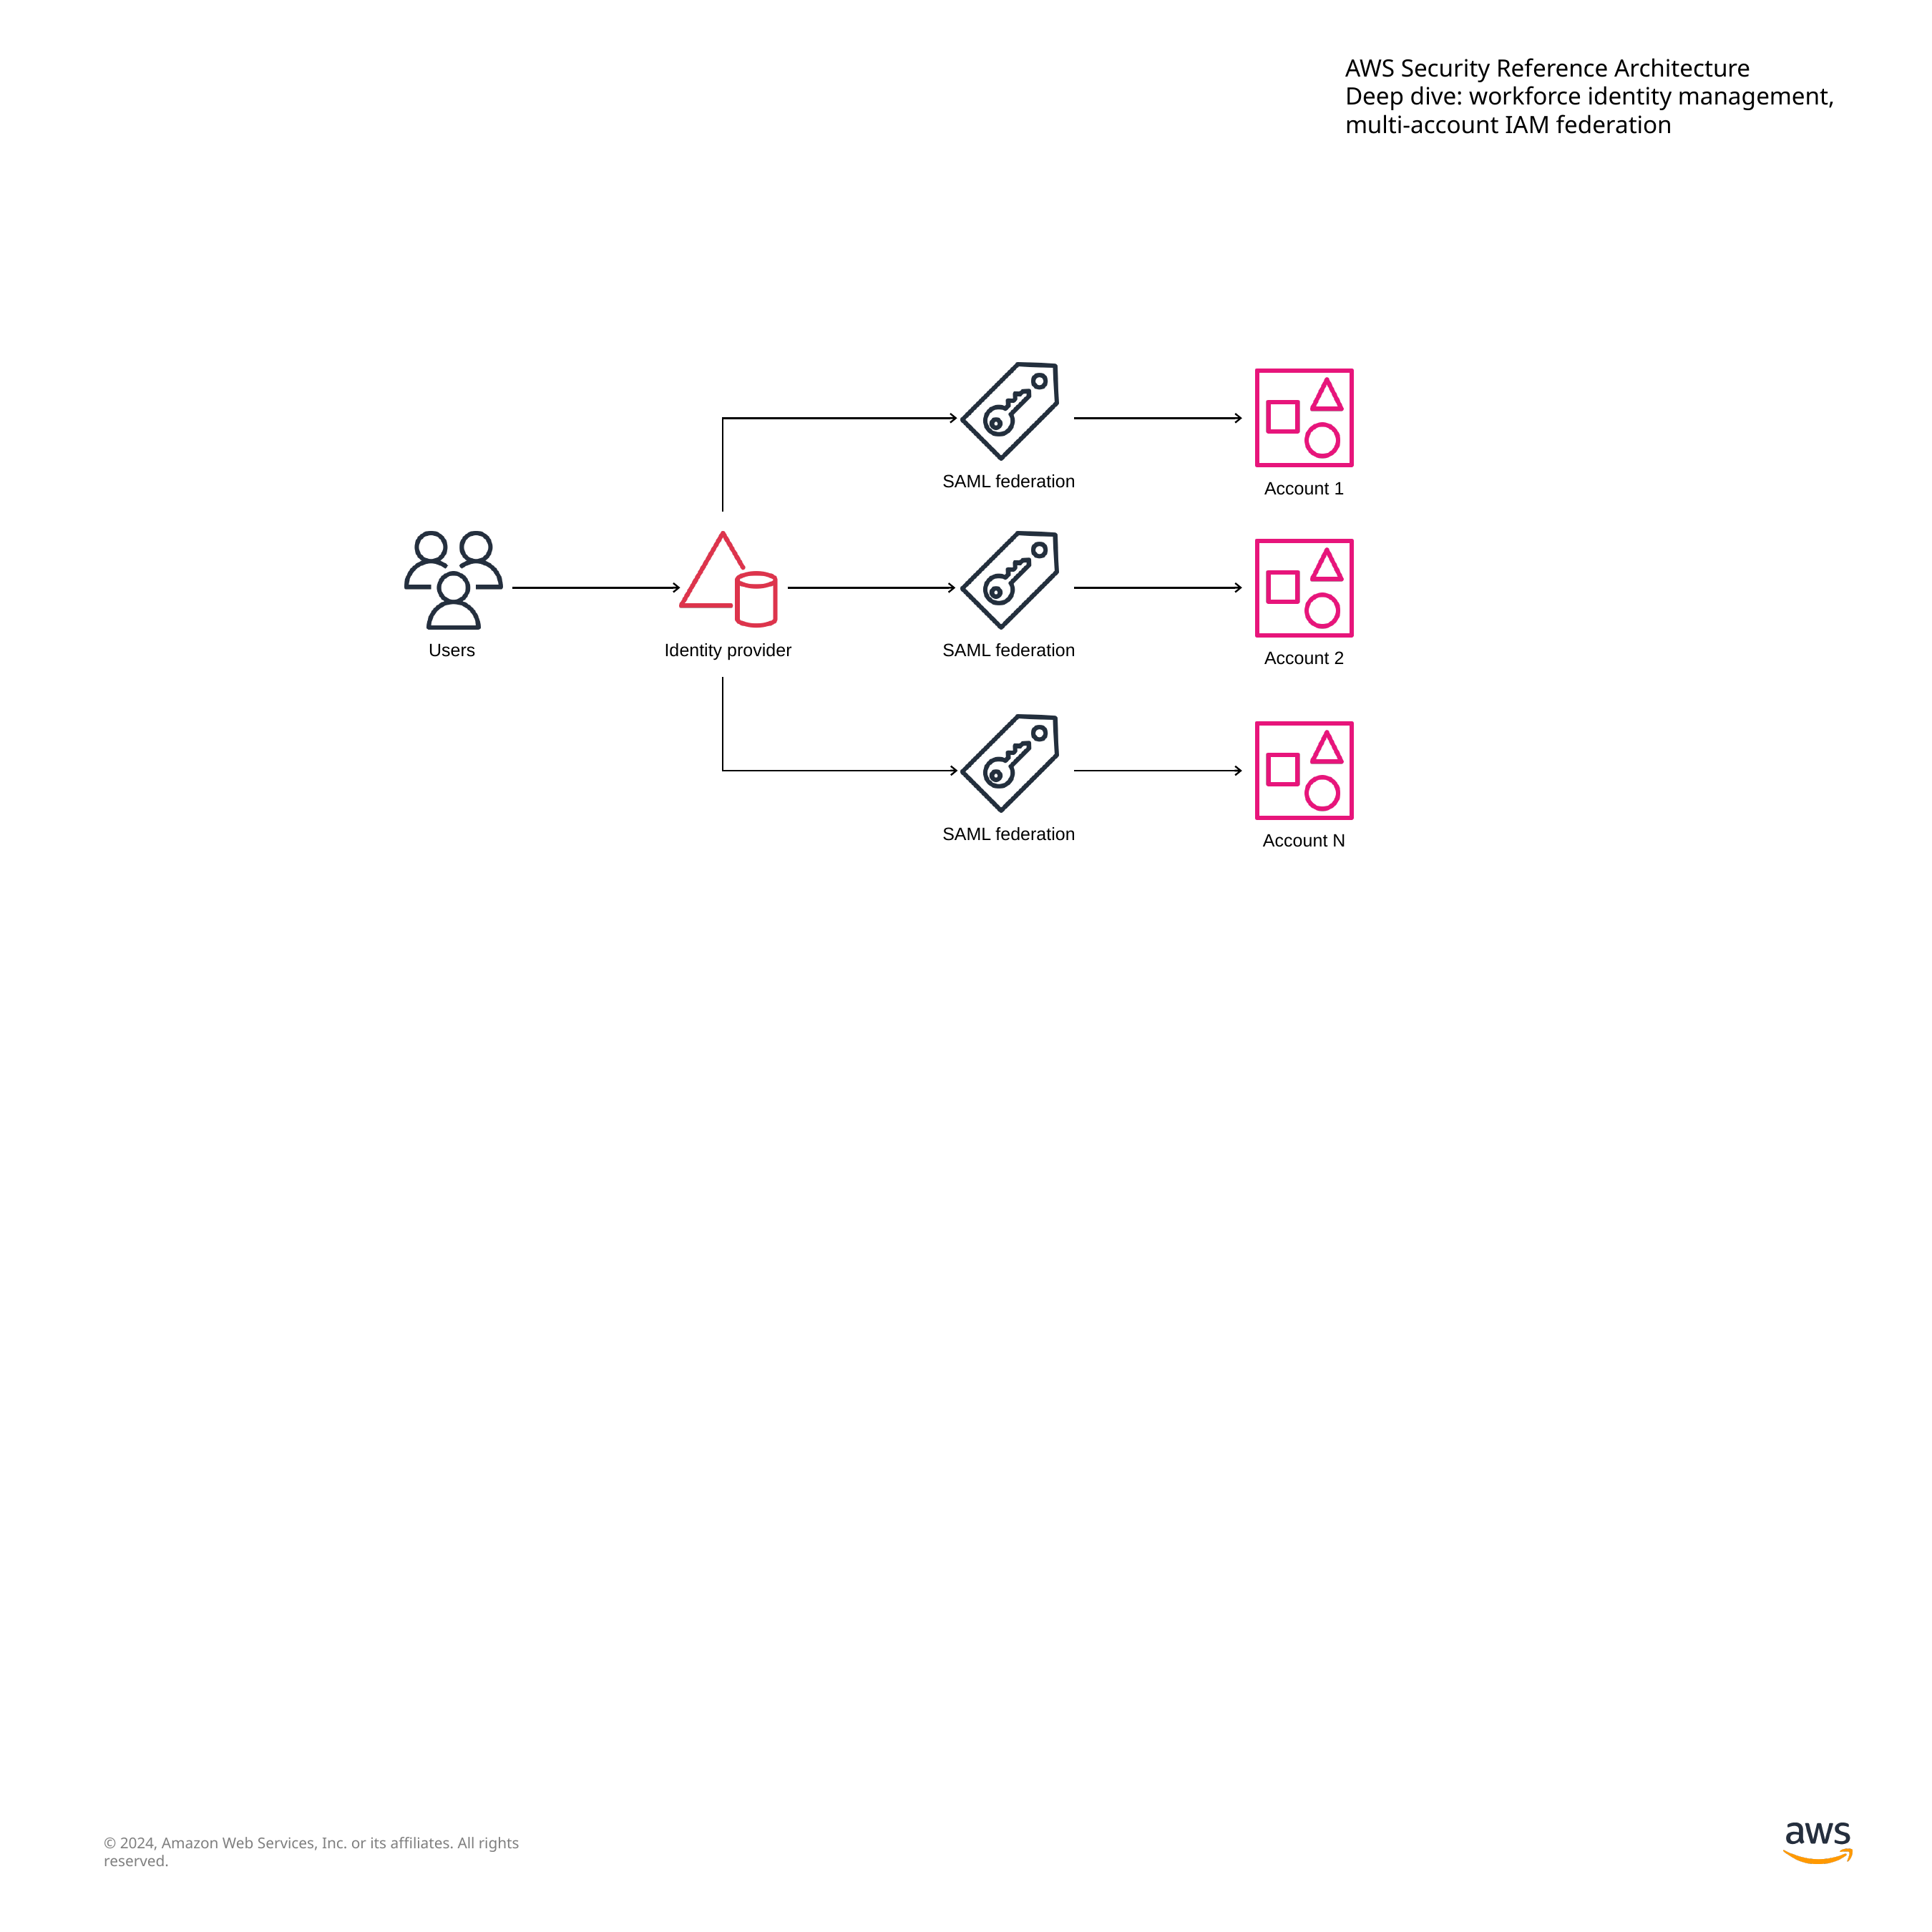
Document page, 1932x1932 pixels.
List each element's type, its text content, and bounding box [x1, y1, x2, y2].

text_box [722, 413, 955, 512]
picture [955, 357, 1063, 465]
text_box Account 1 [1243, 471, 1365, 504]
text_box Account 2 [1243, 641, 1365, 674]
text_box Identity provider [649, 633, 807, 666]
picture [1250, 534, 1358, 642]
picture [955, 709, 1063, 817]
text_box SAML federation [923, 464, 1096, 497]
picture [1250, 716, 1358, 824]
text_box [722, 677, 955, 776]
text_box SAML federation [923, 633, 1096, 666]
text_box Account N [1243, 824, 1365, 856]
picture [955, 526, 1063, 634]
picture [399, 526, 507, 634]
picture [1783, 1823, 1853, 1864]
picture [674, 526, 782, 634]
text_box AWS Security Reference Architecture Deep dive: workforce identity management, multi-account IAM federation [1335, 47, 1853, 144]
text_box SAML federation [923, 816, 1096, 849]
picture [1250, 364, 1358, 472]
text_box Users [389, 633, 515, 666]
